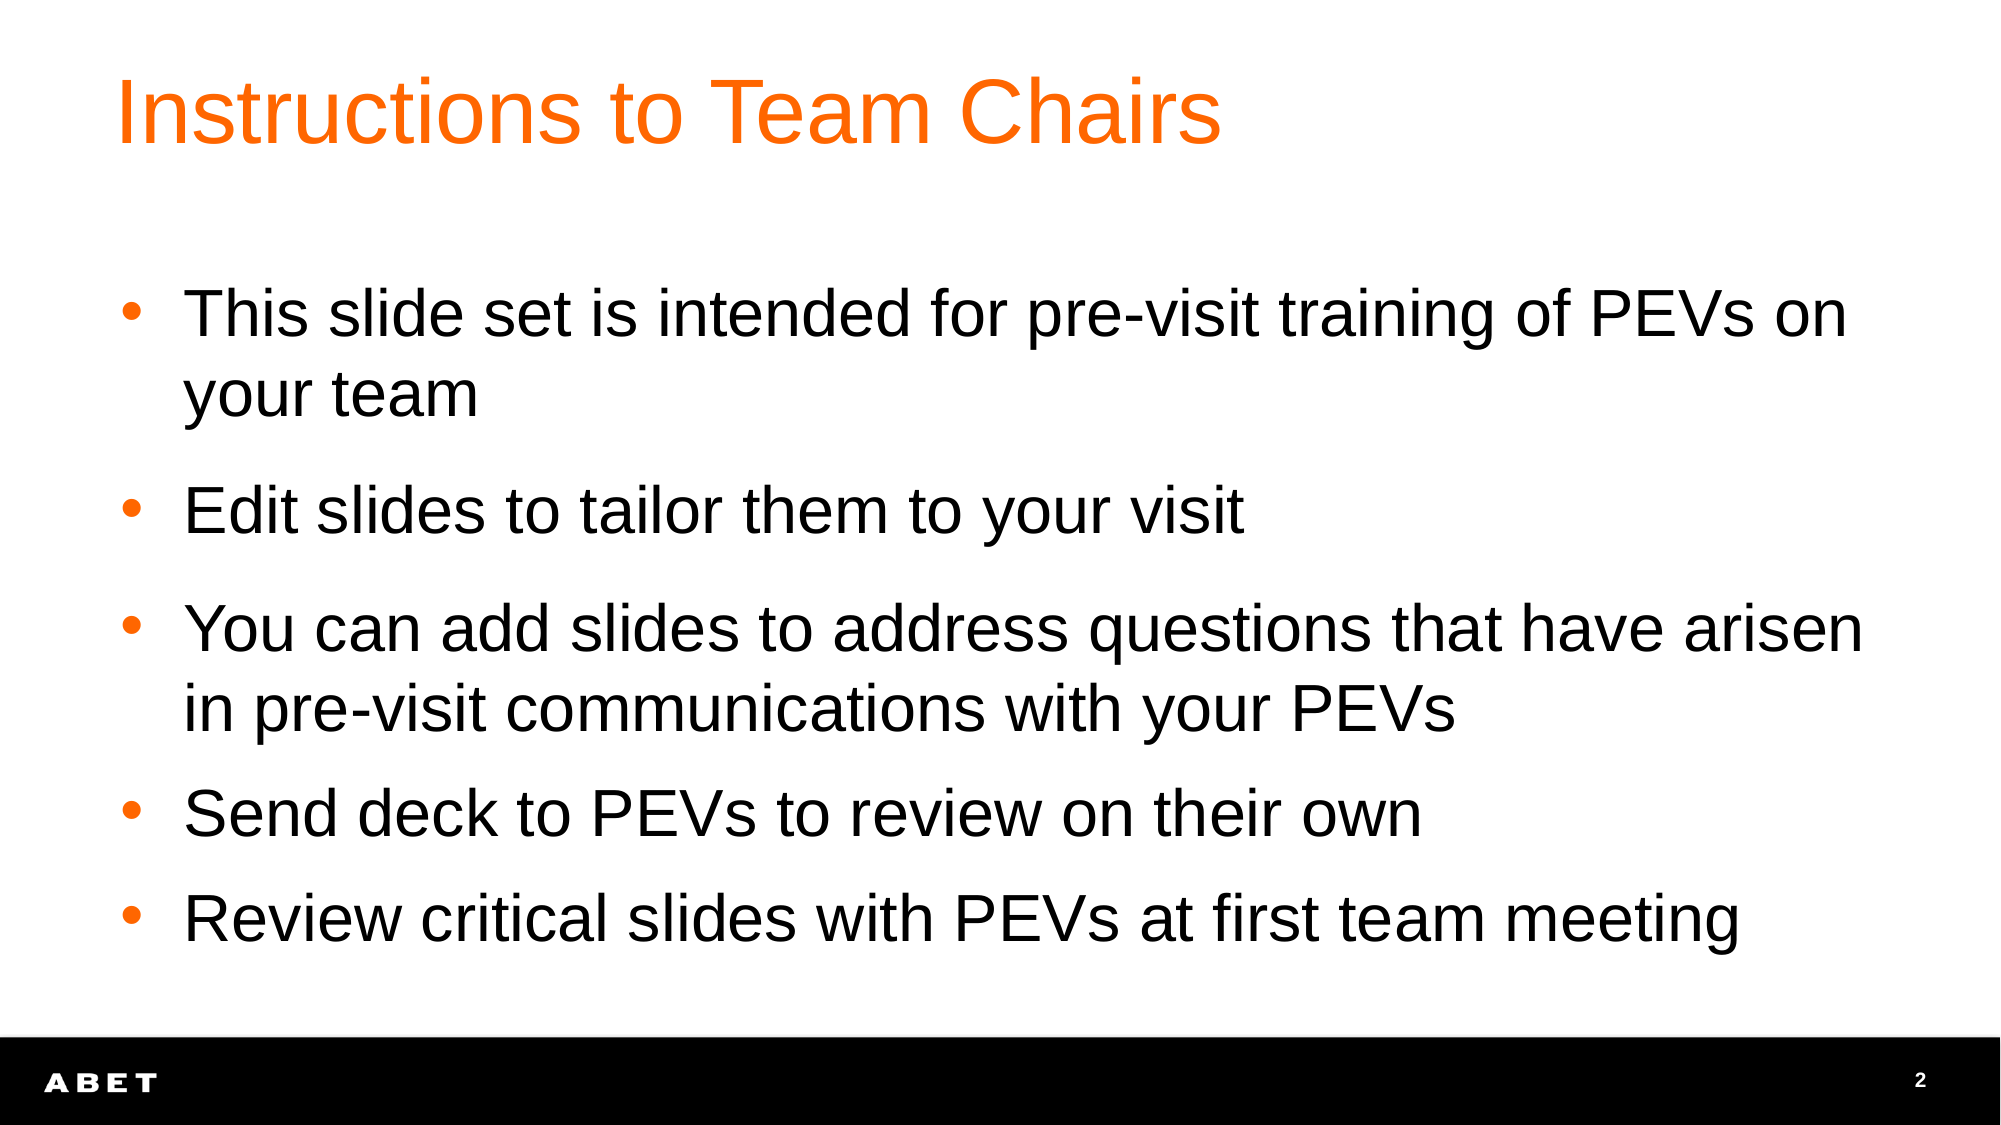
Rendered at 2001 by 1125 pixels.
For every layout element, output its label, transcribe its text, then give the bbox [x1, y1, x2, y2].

list Instructions to Team Chairs [99, 45, 1900, 233]
list This slide set is intended for pre-visit training of PEVs on your team Edit slides to tailor them to your visit You can add slides to address questions that have arisen in pre-visit communications with your PEVs Send deck to PEVs to review on their own Review critical slides with PEVs at first team meeting [99, 262, 1900, 1005]
picture [16, 1052, 184, 1113]
